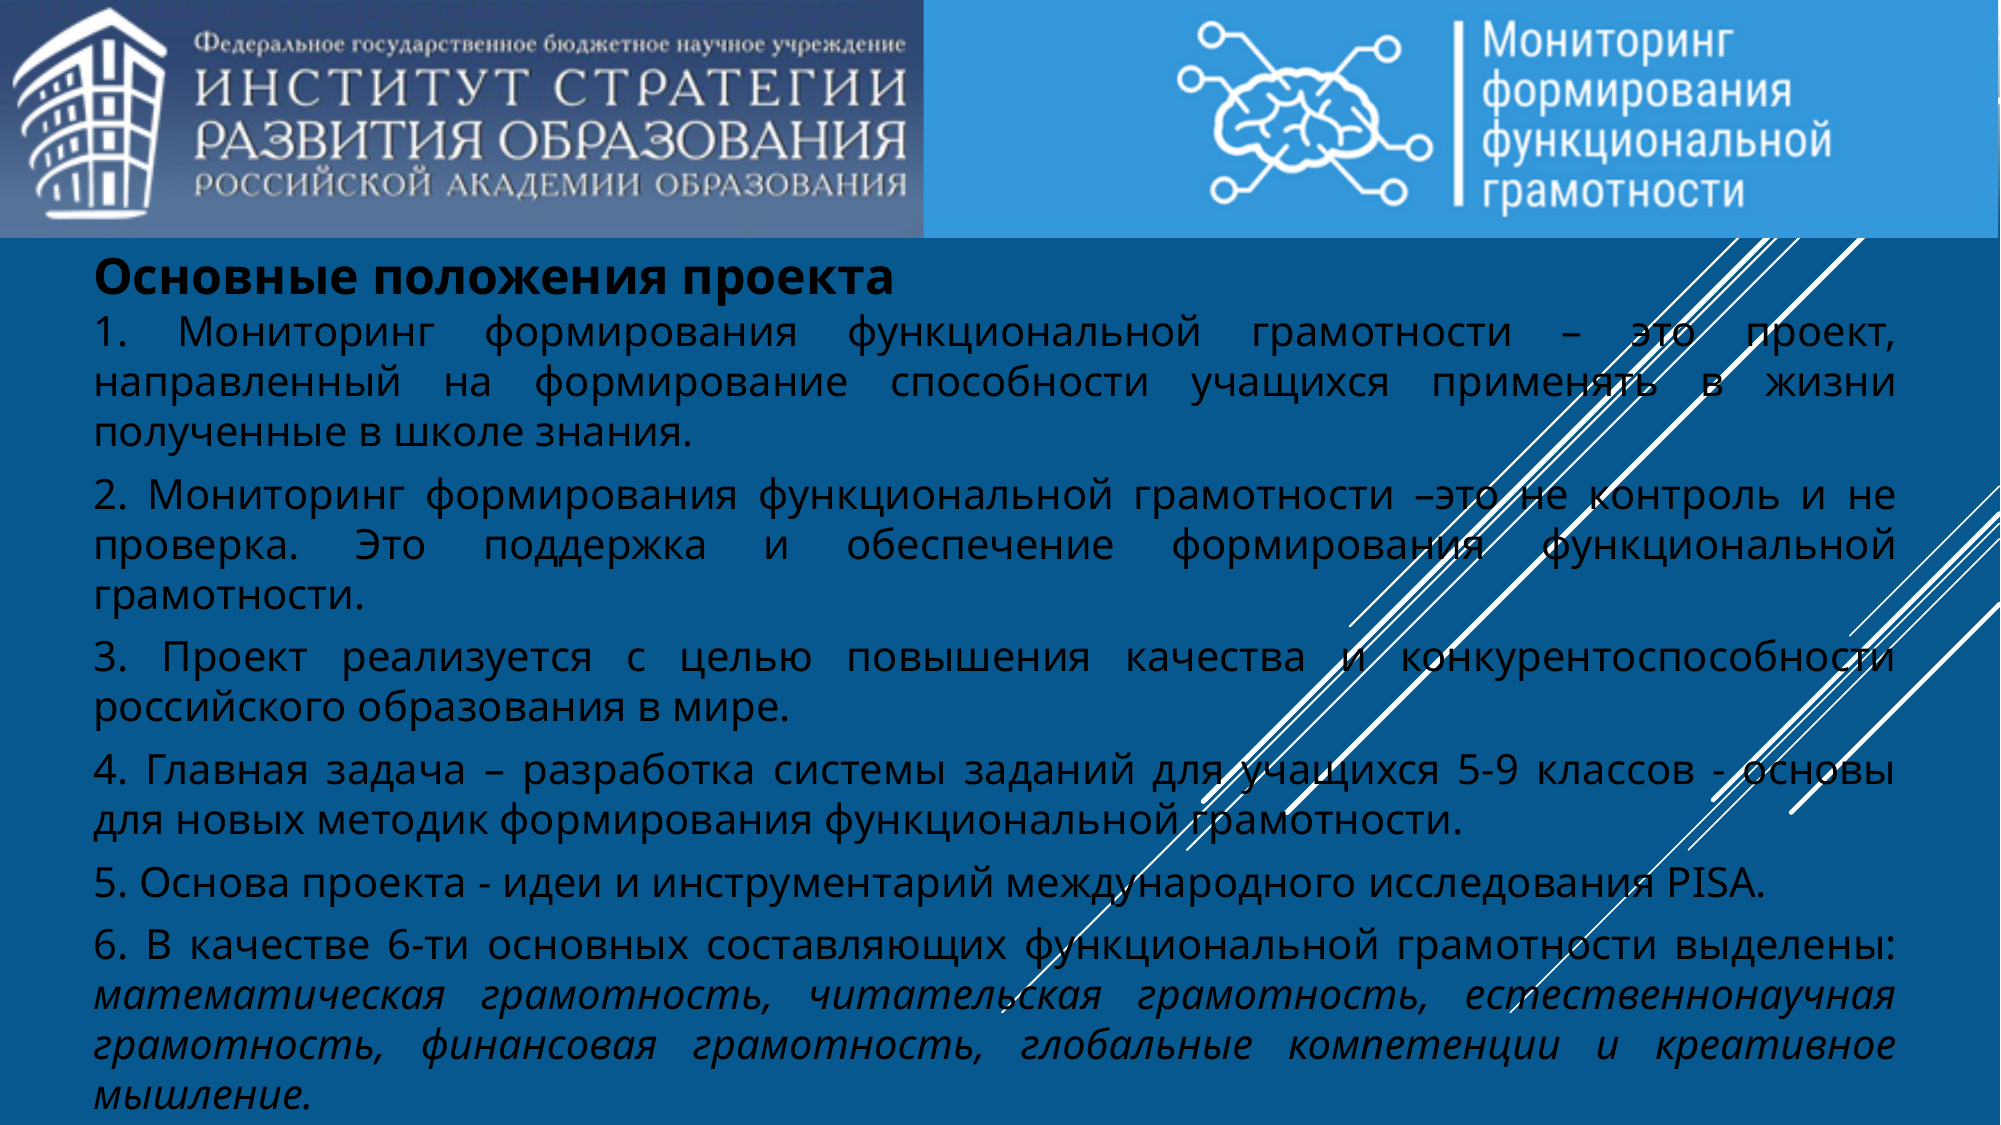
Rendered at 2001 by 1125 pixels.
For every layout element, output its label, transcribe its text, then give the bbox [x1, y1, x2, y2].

text_box Основные положения проекта 1. Мониторинг формирования функциональной грамотности – это проект, направленный на формирование способности учащихся применять в жизни полученные в школе знания. 2. Мониторинг формирования функциональной грамотности –это не контроль и не проверка. Это поддержка и обеспечение формирования функциональной грамотности. 3. Проект реализуется с целью повышения качества и конкурентоспособности российского образования в мире. 4. Главная задача – разработка системы заданий для учащихся 5-9 классов - основы для новых методик формирования функциональной грамотности. 5. Основа проекта - идеи и инструментарий международного исследования PISA. 6. В качестве 6-ти основных составляющих функциональной грамотности выделены: математическая грамотность, читательская грамотность, естественнонаучная грамотность, финансовая грамотность, глобальные компетенции и креативное мышление. [78, 238, 1912, 1125]
picture [0, 0, 1999, 238]
